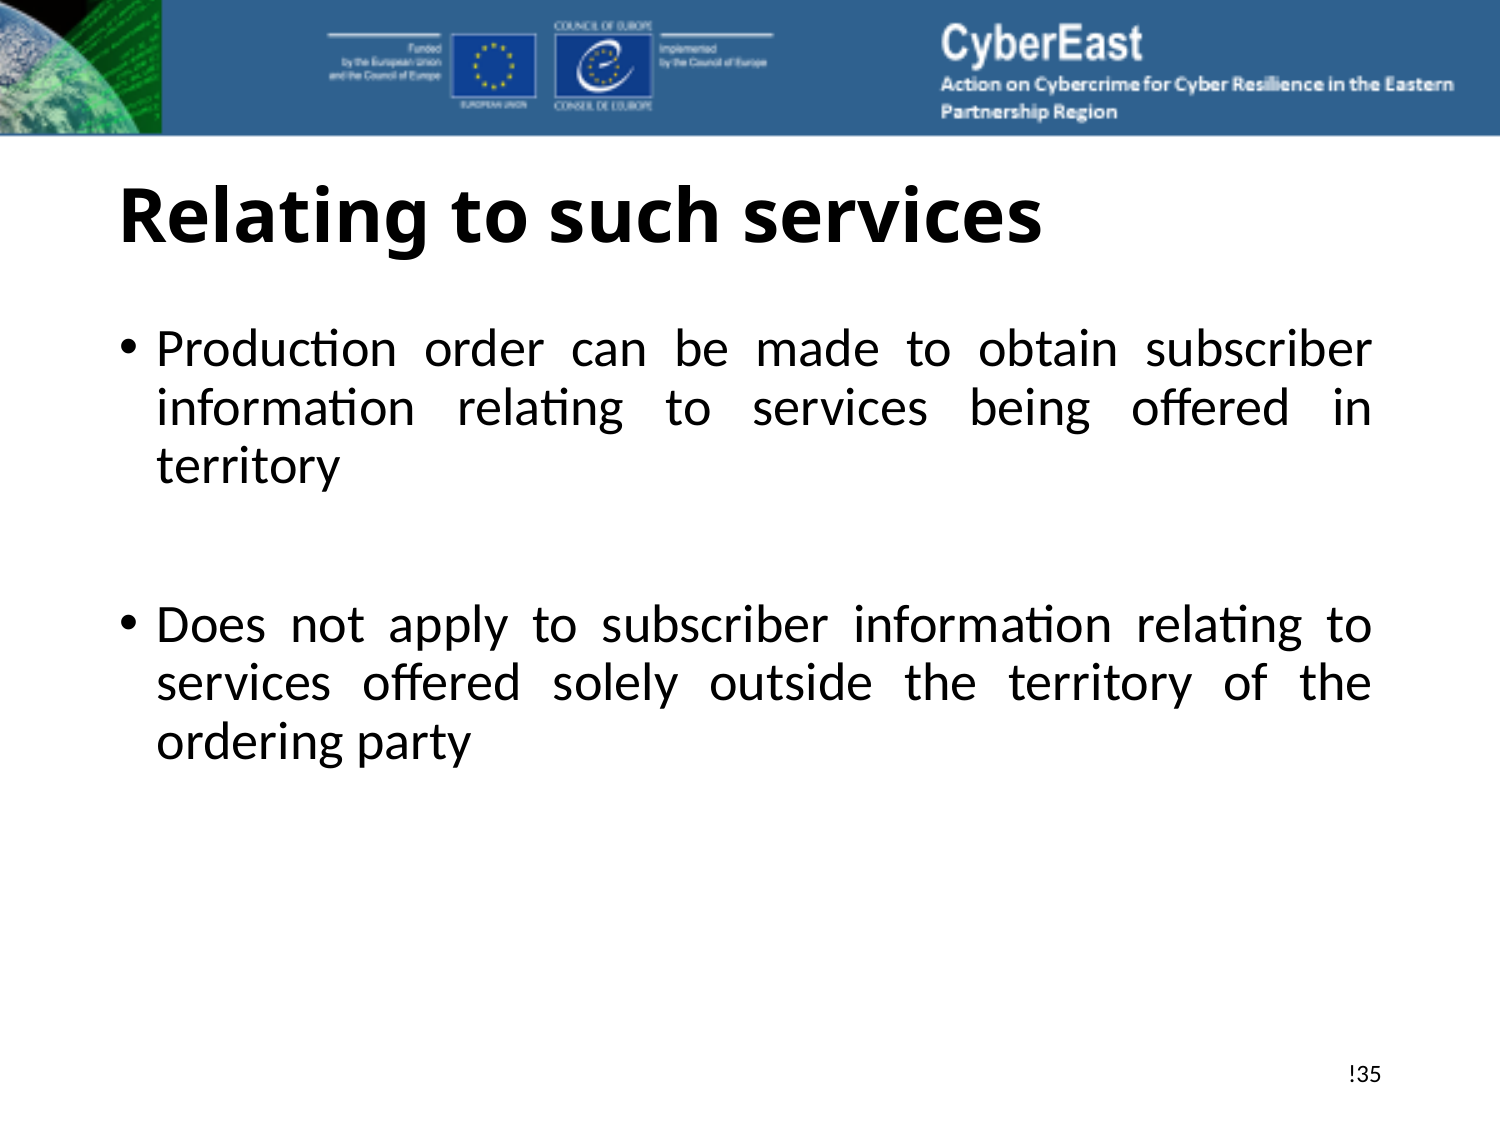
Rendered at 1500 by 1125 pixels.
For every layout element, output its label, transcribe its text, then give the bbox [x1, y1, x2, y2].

picture [0, 0, 1500, 1125]
title Relating to such services [102, 109, 1396, 327]
list Production order can be made to obtain subscriber information relating to services being offered in territory Does not apply to subscriber information relating to services offered solely outside the territory of the ordering party [104, 312, 1390, 975]
slide_number !35 [1059, 1042, 1397, 1103]
